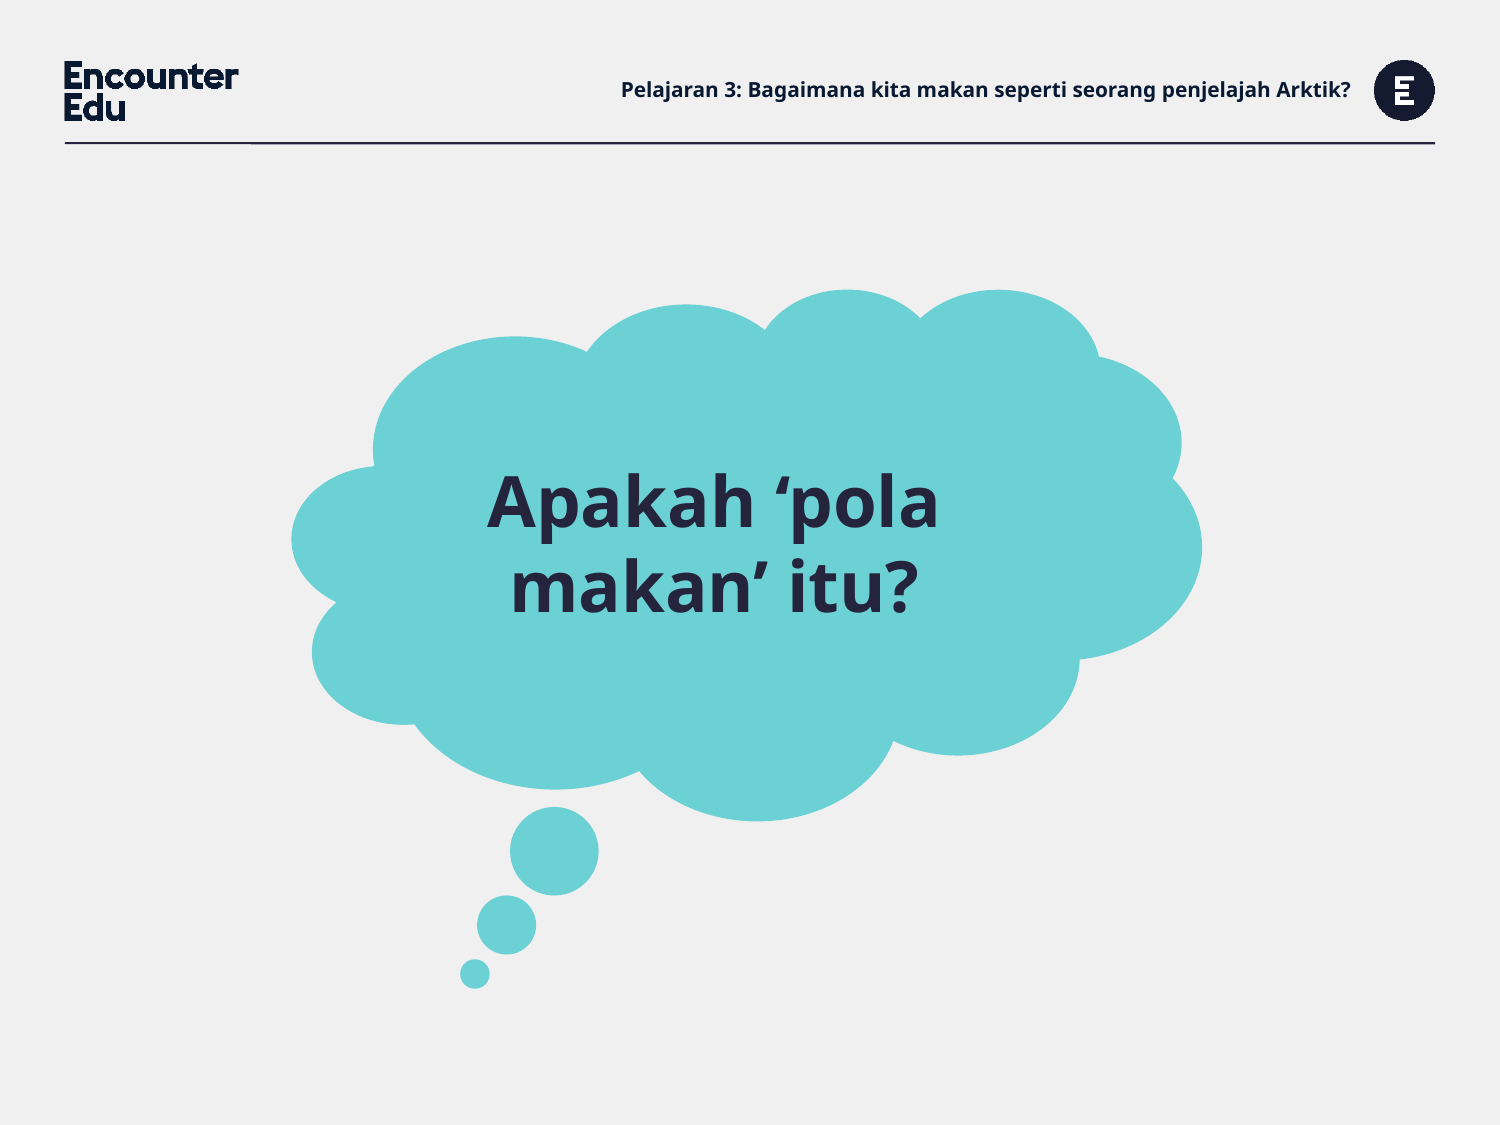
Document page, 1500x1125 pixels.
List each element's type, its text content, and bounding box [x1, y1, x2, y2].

picture [60, 59, 243, 122]
title Pelajaran 3: Bagaimana kita makan seperti seorang penjelajah Arktik? [580, 67, 1359, 114]
text_box Apakah ‘pola makan’ itu? [475, 893, 539, 957]
picture [1372, 58, 1436, 122]
text_box Apakah ‘pola makan’ itu? [458, 957, 492, 991]
text_box Apakah ‘pola makan’ itu? [507, 804, 601, 898]
text_box Apakah ‘pola makan’ itu? [289, 287, 1205, 824]
